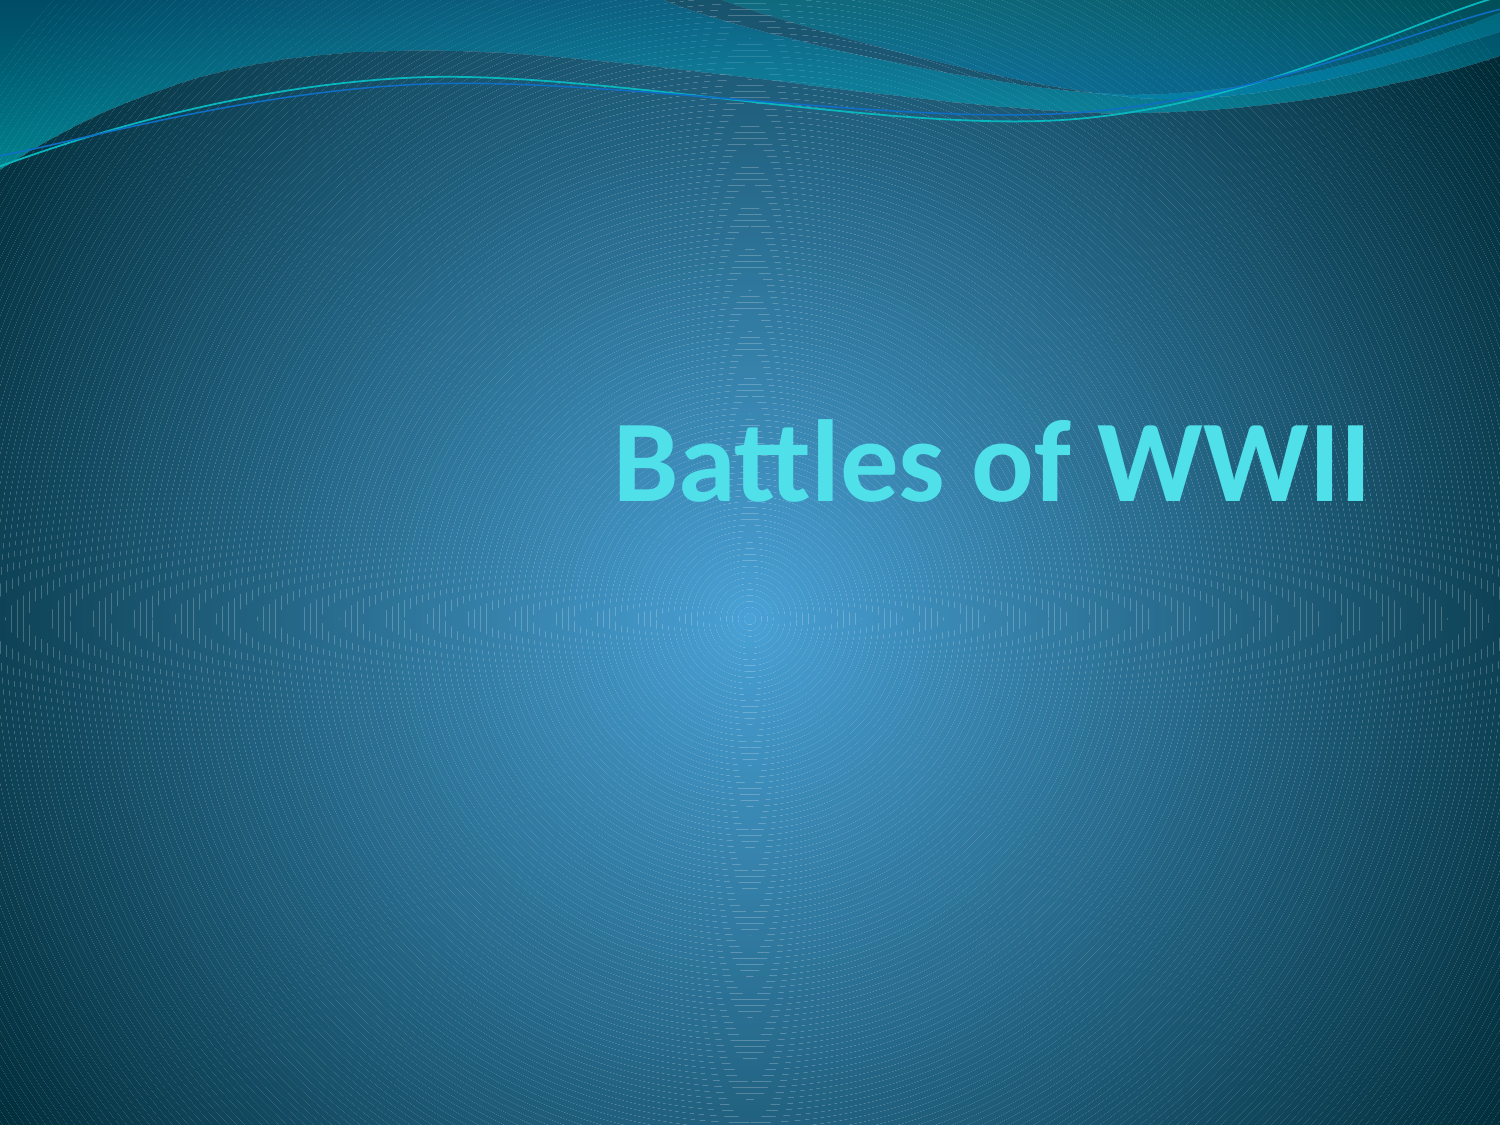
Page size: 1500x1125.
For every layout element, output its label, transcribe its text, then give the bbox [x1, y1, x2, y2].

title Battles of WWII [87, 224, 1376, 525]
